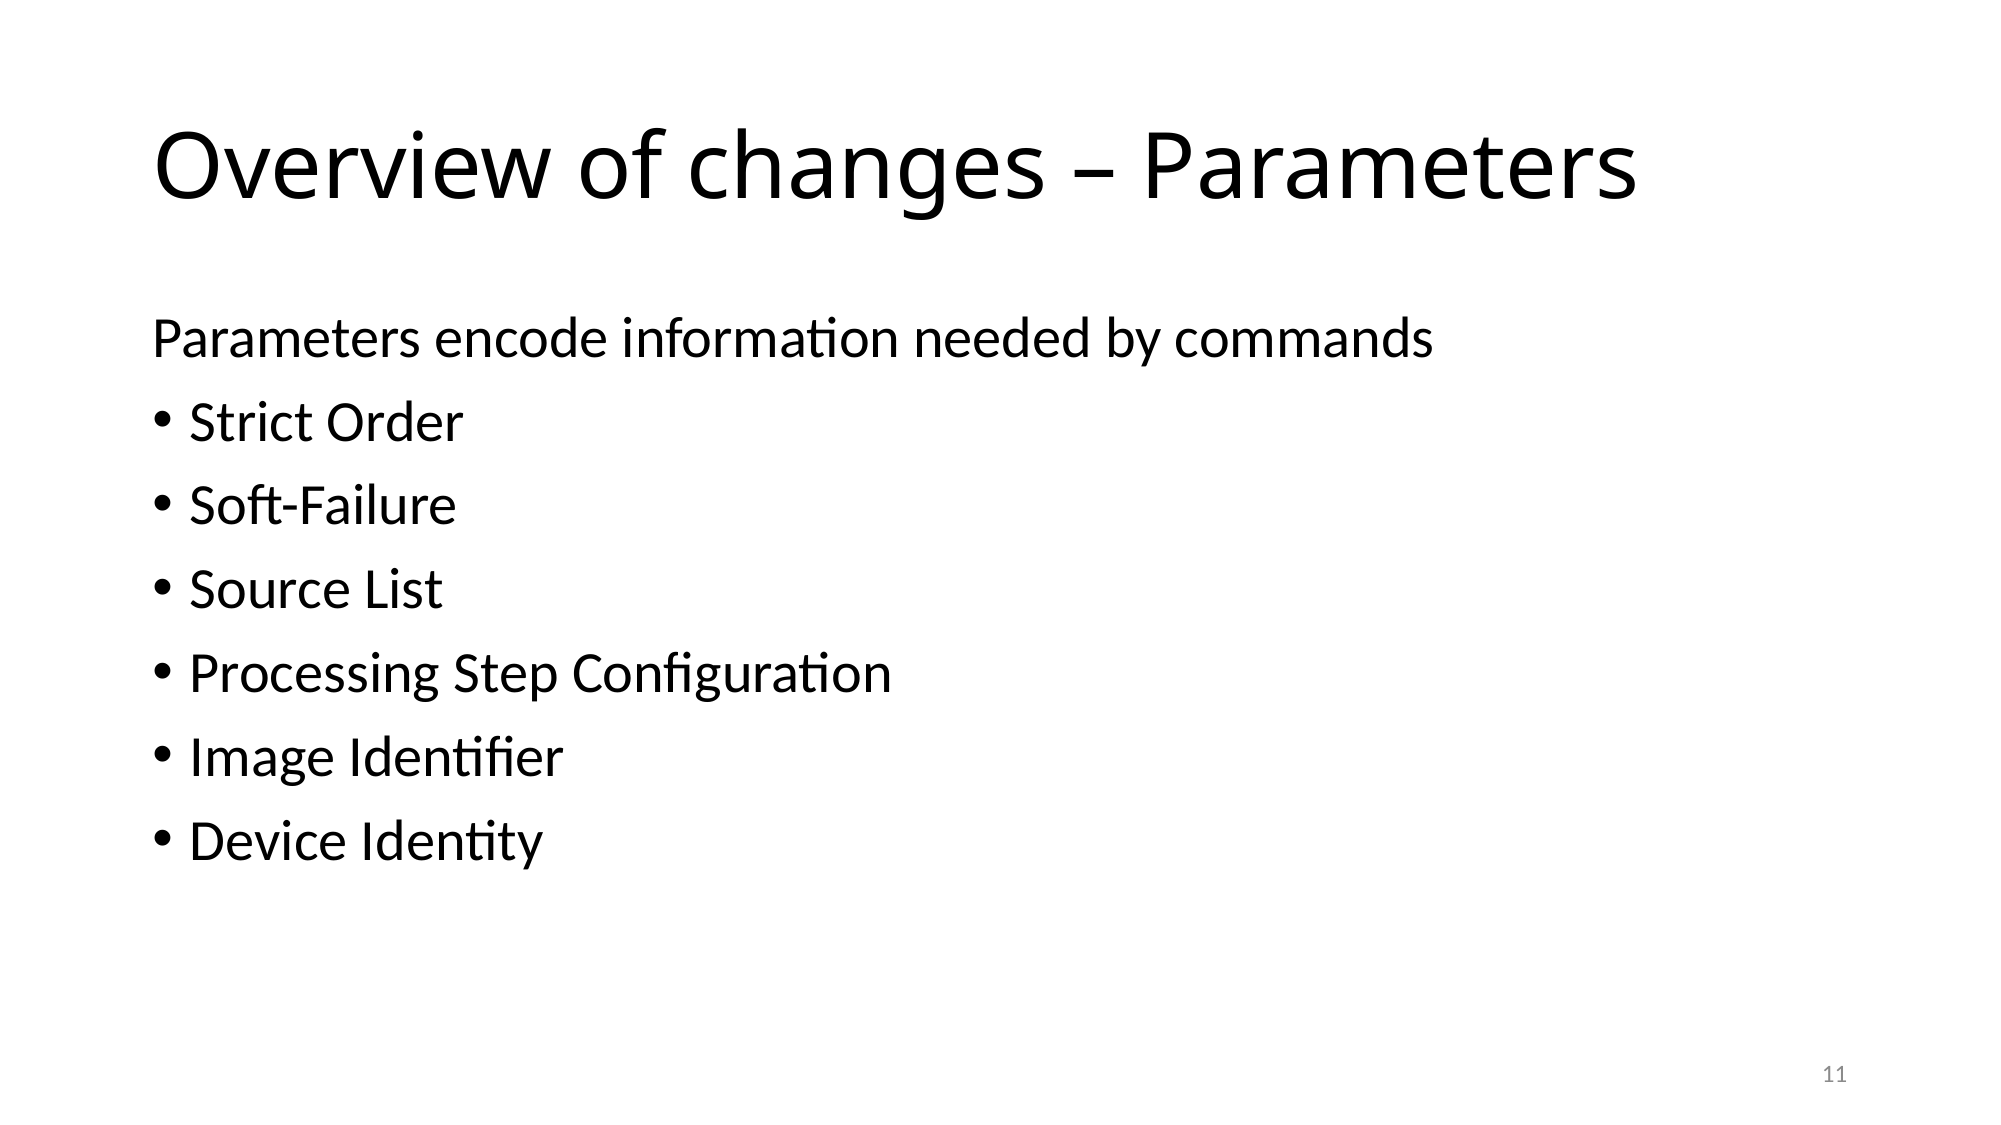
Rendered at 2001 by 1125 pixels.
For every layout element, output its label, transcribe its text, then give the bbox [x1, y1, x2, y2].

title Overview of changes – Parameters [137, 59, 1863, 278]
slide_number 10 [1412, 1042, 1863, 1103]
list Parameters encode information needed by commands Strict Order Soft-Failure Source List Processing Step Configuration Image Identifier Device Identity [137, 299, 1863, 1014]
